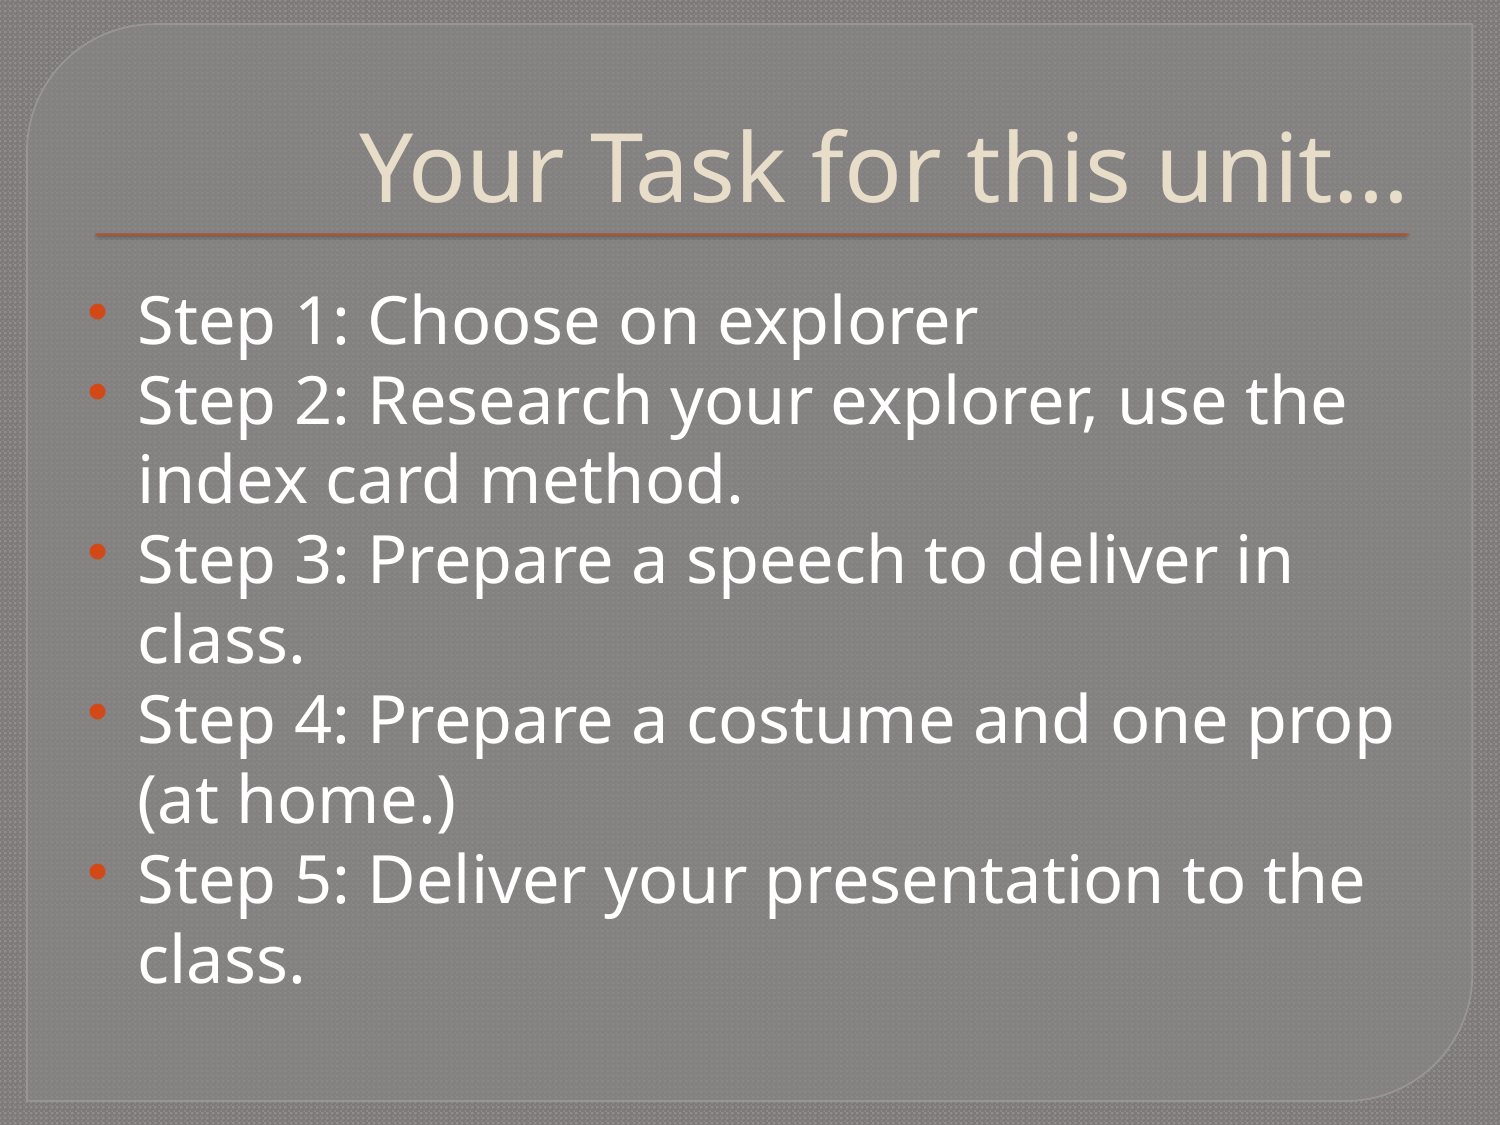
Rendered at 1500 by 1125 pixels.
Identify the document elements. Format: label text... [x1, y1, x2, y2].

list Step 1: Choose on explorer Step 2: Research your explorer, use the index card method. Step 3: Prepare a speech to deliver in class. Step 4: Prepare a costume and one prop (at home.) Step 5: Deliver your presentation to the class. [75, 270, 1425, 1013]
title Your Task for this unit… [75, 41, 1425, 230]
